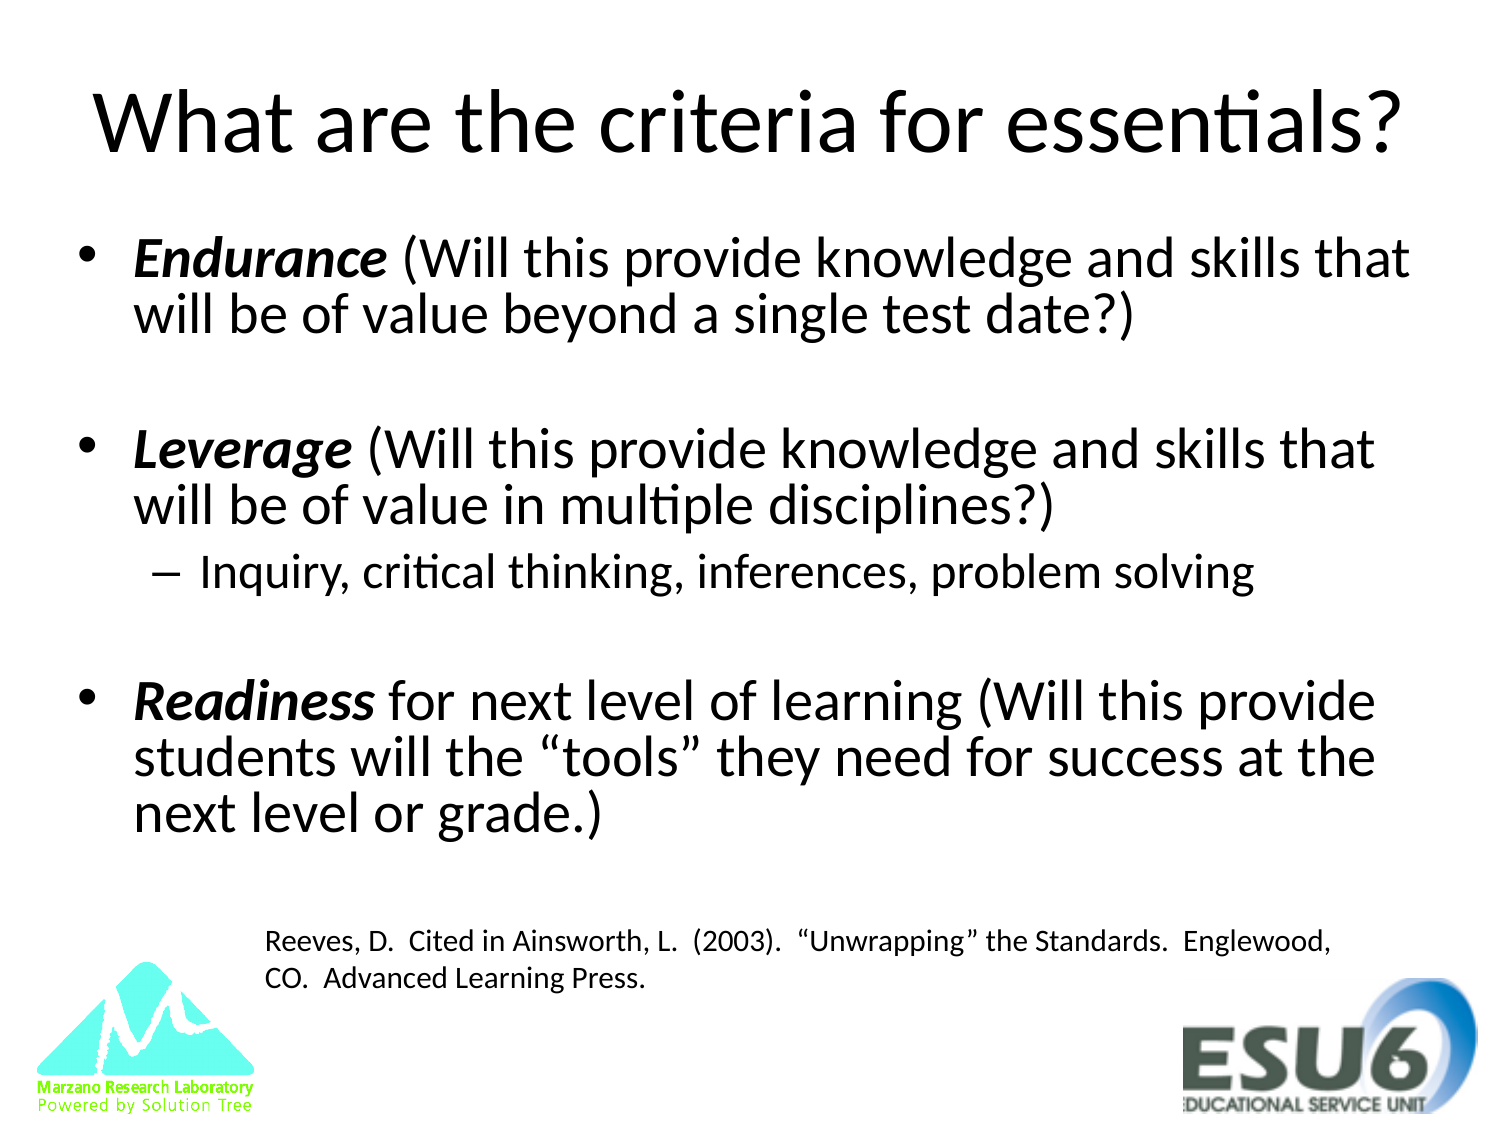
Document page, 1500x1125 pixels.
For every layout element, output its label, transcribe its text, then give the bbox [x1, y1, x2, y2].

picture [37, 962, 254, 1114]
picture [1183, 1003, 1478, 1114]
list Endurance (Will this provide knowledge and skills that will be of value beyond a single test date?) Leverage (Will this provide knowledge and skills that will be of value in multiple disciplines?) Inquiry, critical thinking, inferences, problem solving Readiness for next level of learning (Will this provide students will the “tools” they need for success at the next level or grade.) [62, 224, 1449, 963]
title What are the criteria for essentials? [75, 0, 1425, 224]
text_box Reeves, D. Cited in Ainsworth, L. (2003). “Unwrapping” the Standards. Englewood, CO. Advanced Learning Press. [249, 912, 1500, 1003]
